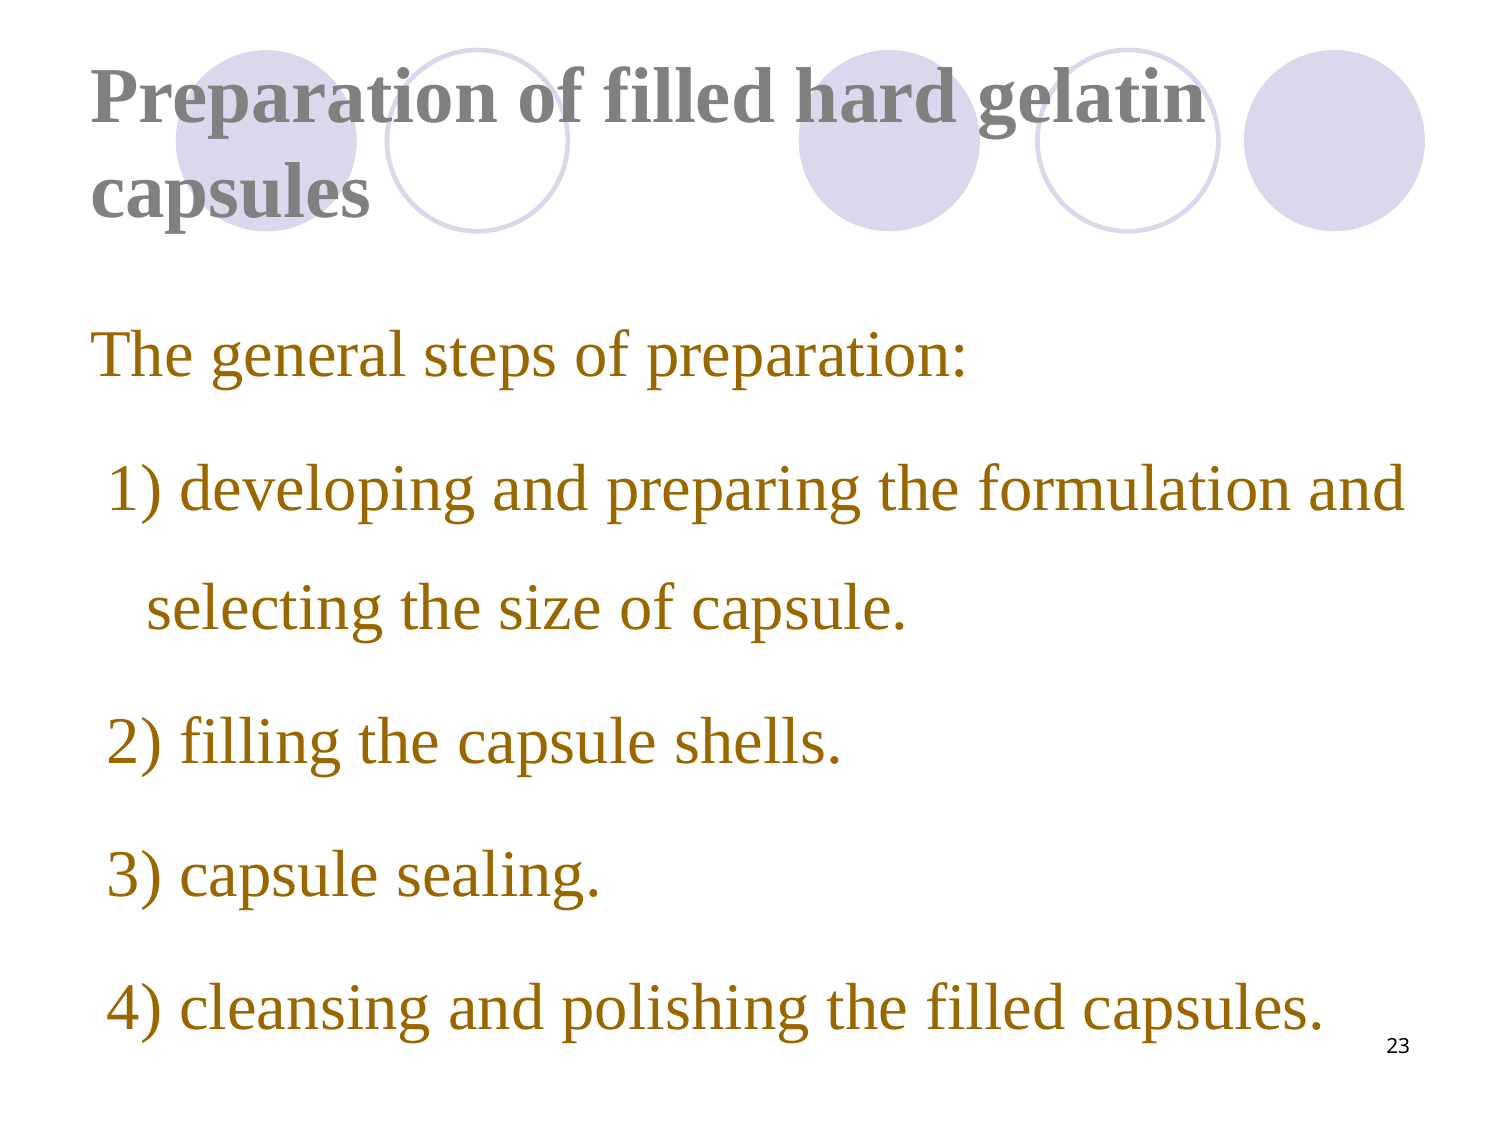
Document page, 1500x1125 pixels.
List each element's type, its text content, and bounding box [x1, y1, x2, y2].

slide_number 23 [1074, 1024, 1426, 1101]
list The general steps of preparation: 1) developing and preparing the formulation and selecting the size of capsule. 2) filling the capsule shells. 3) capsule sealing. 4) cleansing and polishing the filled capsules. [75, 262, 1425, 782]
title Preparation of filled hard gelatin capsules [75, 45, 1425, 233]
